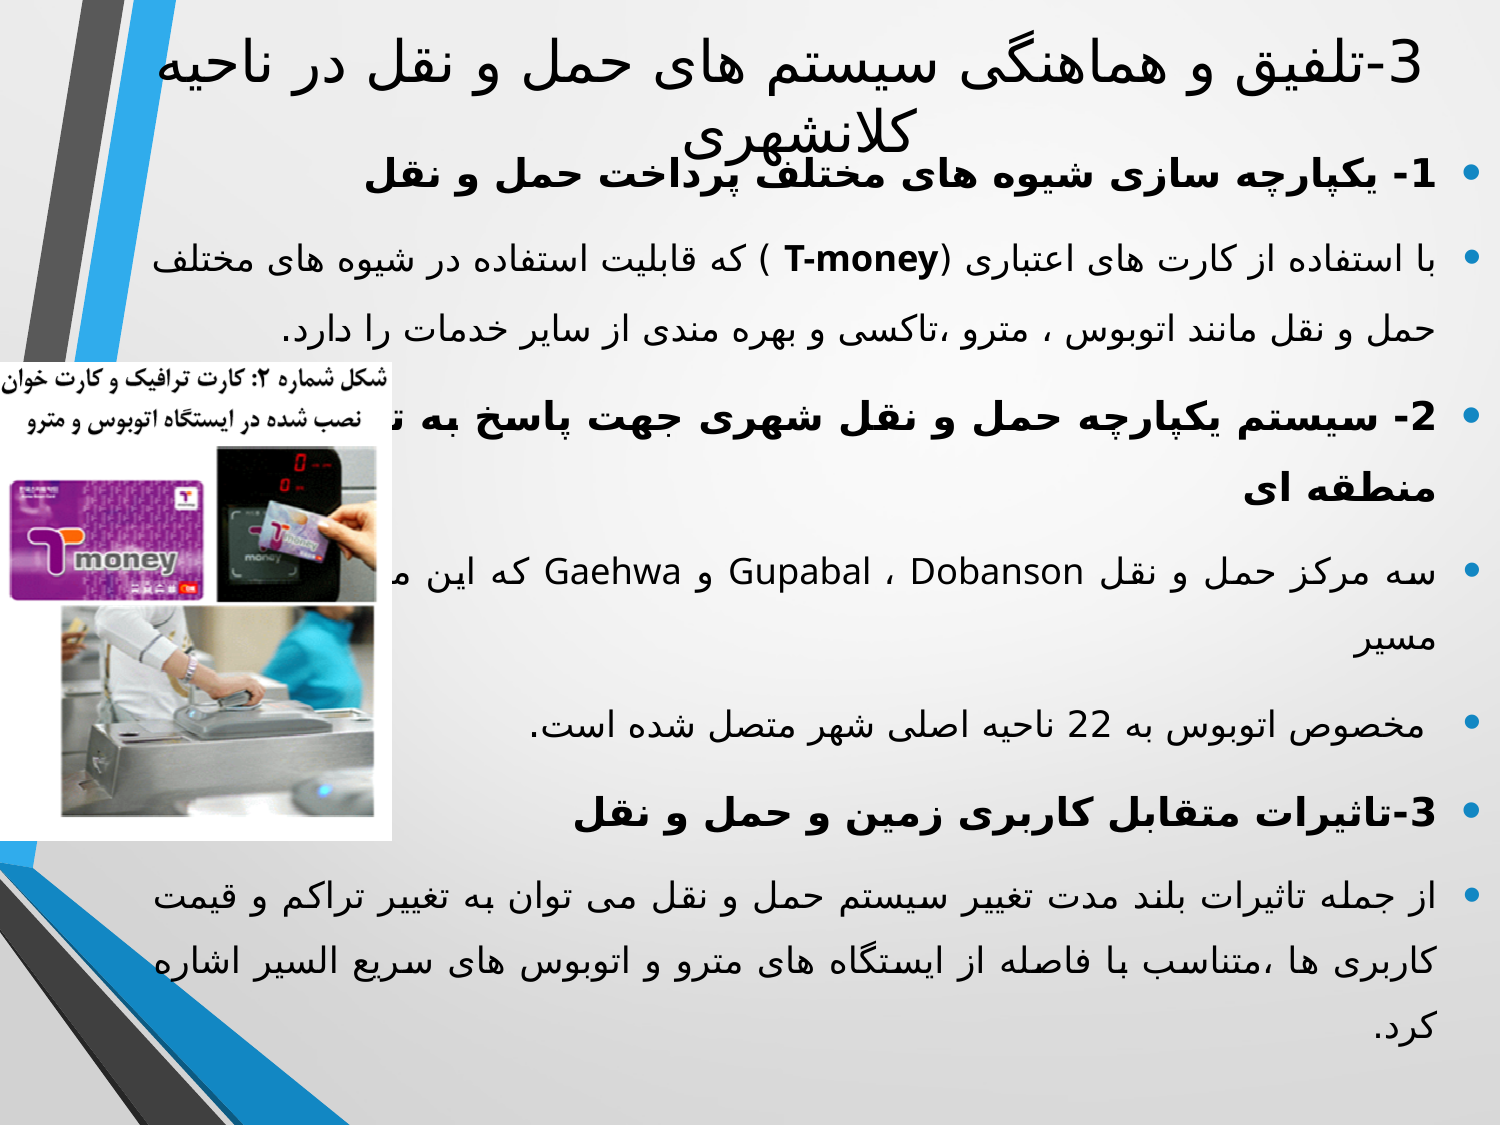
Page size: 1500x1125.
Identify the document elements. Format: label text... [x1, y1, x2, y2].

picture [0, 361, 392, 841]
list 1- یکپارچه سازی شیوه های مختلف پرداخت حمل و نقل با استفاده از کارت های اعتباری (T-money ) که قابلیت استفاده در شیوه های مختلف حمل و نقل مانند اتوبوس ، مترو ،تاکسی و بهره مندی از سایر خدمات را دارد. 2- سیستم یکپارچه حمل و نقل شهری جهت پاسخ به تقاضای سفر منطقه ای سه مرکز حمل و نقل Gupabal ، Dobanson و Gaehwa که این مراکز توسط 19 مسیر مخصوص اتوبوس به 22 ناحیه اصلی شهر متصل شده است. 3-تاثیرات متقابل کاربری زمین و حمل و نقل از جمله تاثیرات بلند مدت تغییر سیستم حمل و نقل می توان به تغییر تراکم و قیمت کاربری ها ،متناسب با فاصله از ایستگاه های مترو و اتوبوس های سریع السیر اشاره کرد. [136, 89, 1493, 1081]
title 3-تلفیق و هماهنگی سیستم های حمل و نقل در ناحیه کلانشهری [84, 42, 1496, 145]
